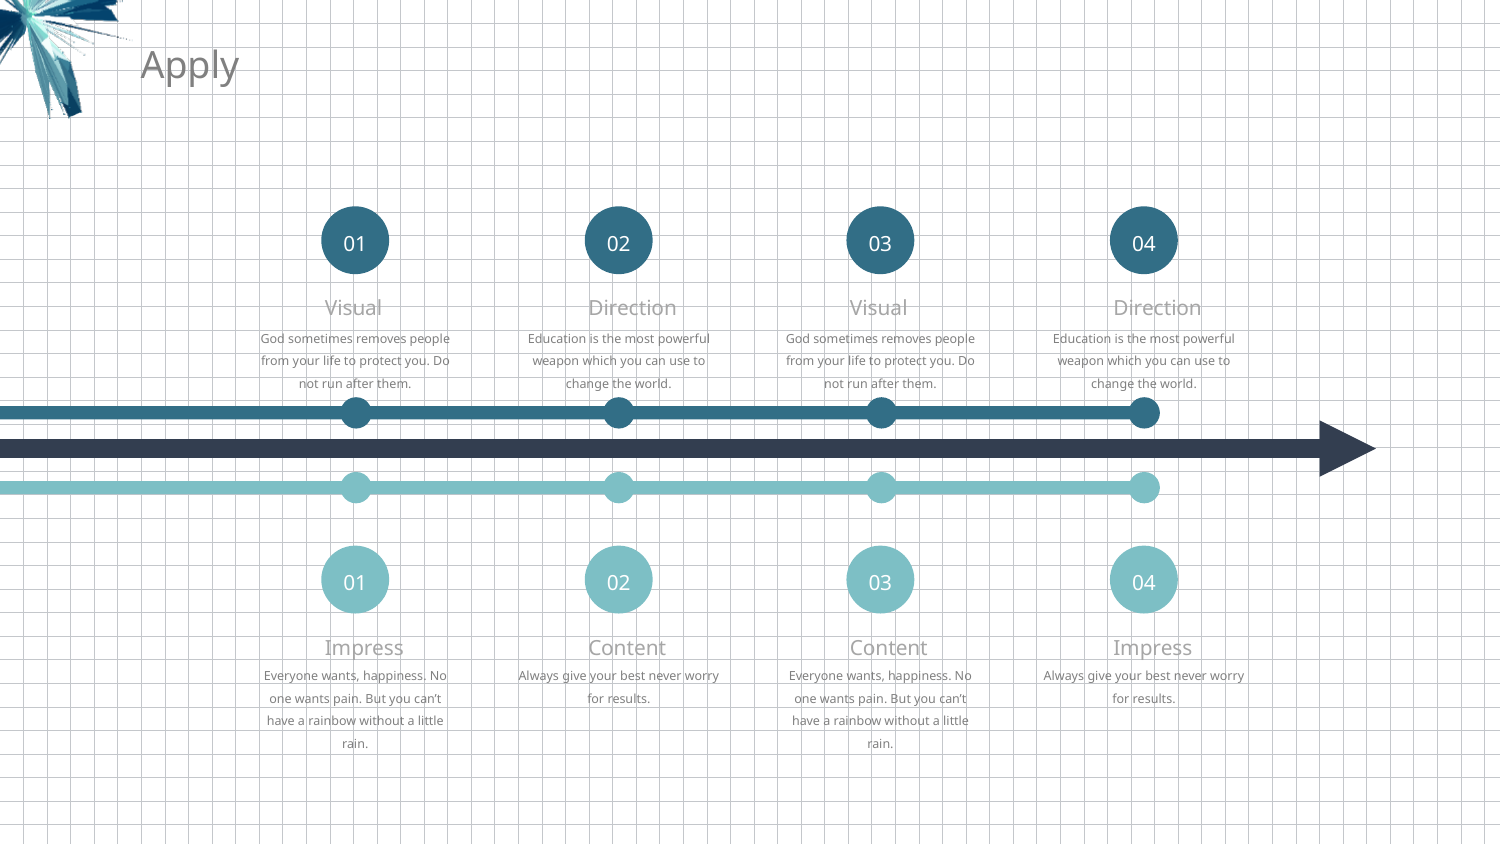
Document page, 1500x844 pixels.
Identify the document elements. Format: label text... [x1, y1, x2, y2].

text_box 01 [319, 543, 392, 616]
text_box Direction [588, 290, 742, 321]
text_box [898, 396, 1160, 429]
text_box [0, 396, 372, 429]
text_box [898, 471, 1160, 504]
text_box Visual [849, 290, 1003, 321]
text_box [0, 471, 372, 504]
text_box Content [588, 629, 742, 660]
text_box 02 [582, 543, 655, 616]
text_box 03 [844, 204, 917, 277]
text_box 04 [1107, 204, 1180, 277]
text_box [372, 471, 635, 504]
text_box Impress [324, 629, 478, 660]
text_box Apply [140, 32, 491, 95]
text_box 03 [844, 543, 917, 616]
text_box Visual [324, 290, 478, 321]
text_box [372, 396, 635, 429]
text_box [635, 471, 898, 504]
text_box Always give your best never worry for results. [517, 660, 721, 706]
text_box Content [849, 629, 1003, 660]
text_box 02 [582, 204, 655, 277]
text_box 01 [319, 204, 392, 277]
text_box Education is the most powerful weapon which you can use to change the world. [517, 323, 721, 391]
text_box Always give your best never worry for results. [1042, 660, 1246, 706]
text_box Impress [1113, 629, 1267, 660]
text_box Everyone wants, happiness. No one wants pain. But you can’t have a rainbow without a little rain. [778, 660, 982, 751]
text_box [635, 396, 898, 429]
picture [0, 0, 135, 119]
text_box God sometimes removes people from your life to protect you. Do not run after them. [778, 323, 982, 391]
text_box Direction [1113, 290, 1267, 321]
text_box God sometimes removes people from your life to protect you. Do not run after them. [253, 323, 457, 391]
text_box 04 [1107, 543, 1180, 616]
text_box Education is the most powerful weapon which you can use to change the world. [1042, 323, 1246, 391]
text_box Everyone wants, happiness. No one wants pain. But you can’t have a rainbow without a little rain. [253, 660, 457, 751]
